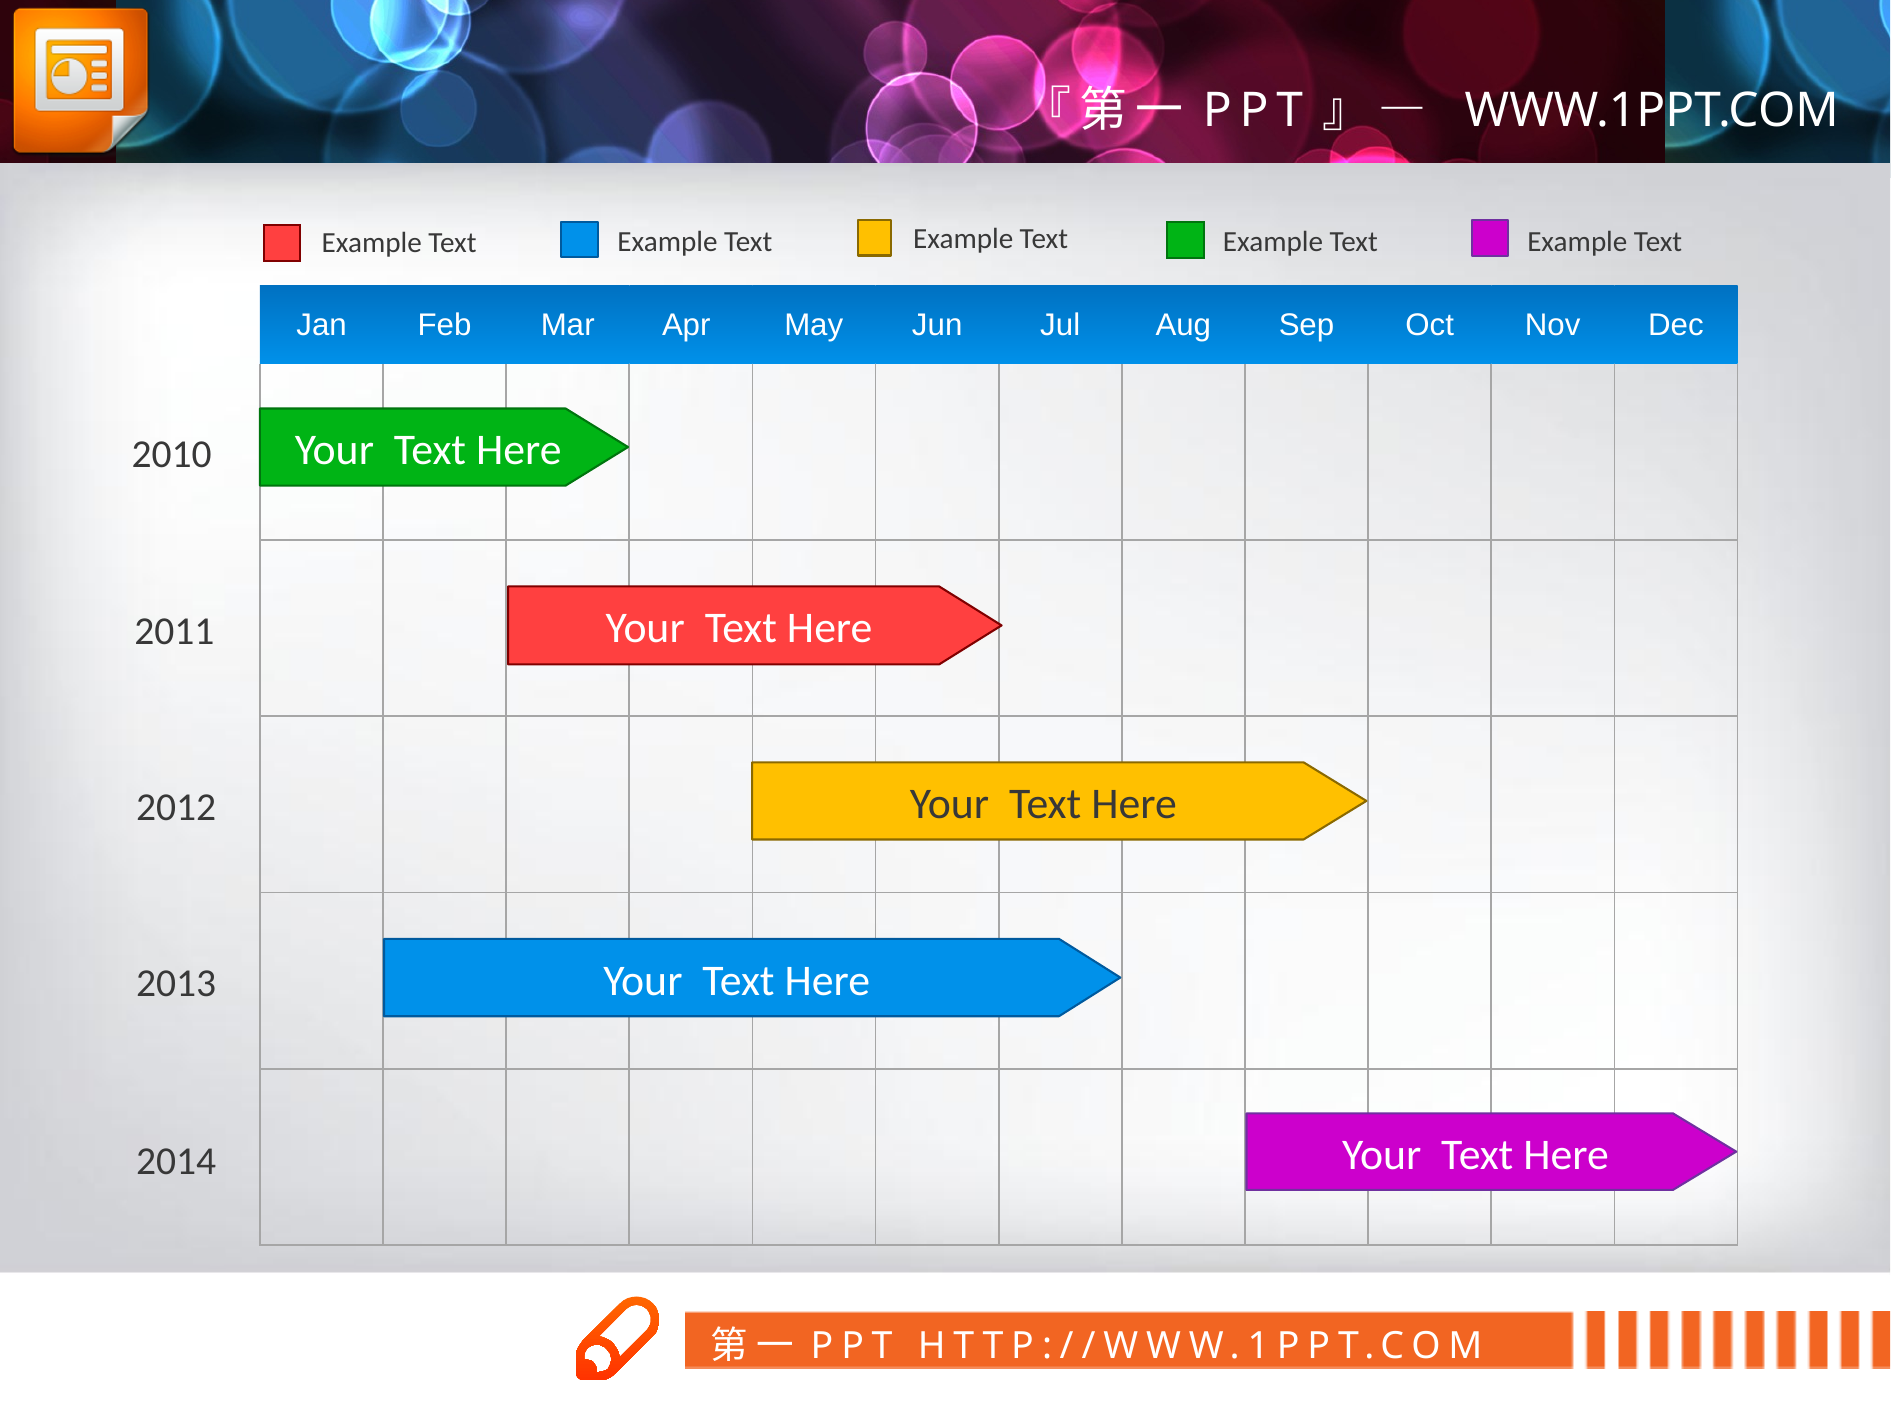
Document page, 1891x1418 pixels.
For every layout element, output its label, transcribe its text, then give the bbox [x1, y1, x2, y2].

table_cell [753, 1017, 875, 1068]
table_cell [630, 541, 752, 586]
table_cell [753, 893, 875, 938]
table_cell [507, 717, 628, 892]
table_cell [1615, 717, 1737, 892]
table_cell [1369, 1070, 1490, 1113]
table_cell [384, 893, 505, 938]
table_cell [1492, 893, 1614, 1068]
text_box Example Text [1203, 202, 1422, 267]
picture [0, 0, 1891, 1275]
table_cell [876, 717, 998, 762]
text_box Your Text Here [259, 408, 629, 486]
table_cell [1369, 1190, 1490, 1244]
table_cell [507, 364, 628, 446]
table_cell [876, 629, 998, 715]
text_box [1472, 219, 1508, 256]
text_box [1167, 221, 1203, 259]
table_cell [1615, 1152, 1737, 1244]
table_cell [384, 486, 505, 539]
text_box 2010 [82, 409, 259, 486]
table_cell [1369, 717, 1490, 892]
table_cell [753, 717, 875, 762]
text_box Example Text [302, 204, 570, 268]
table_cell [1123, 840, 1244, 892]
table_cell [507, 448, 628, 539]
table_cell [1369, 893, 1490, 1068]
table_cell [1246, 717, 1367, 800]
text_box [264, 224, 301, 261]
table_cell [1492, 364, 1614, 539]
table_cell [630, 893, 752, 938]
table_cell [753, 840, 875, 892]
text_box Example Text [1508, 202, 1729, 267]
table_cell [1369, 364, 1490, 539]
table_cell [1246, 541, 1367, 715]
table_cell [384, 1017, 505, 1068]
table_cell [384, 364, 505, 408]
table_cell [1246, 364, 1367, 539]
table_cell [630, 665, 752, 715]
table_cell [384, 541, 505, 715]
text_box Your Text Here [752, 762, 1367, 840]
text_box [858, 220, 891, 256]
table_cell [1000, 978, 1121, 1068]
table_cell [1615, 541, 1737, 715]
table_cell [630, 1017, 752, 1068]
text_box [570, 222, 598, 258]
table_header Mar [506, 285, 629, 364]
table_cell [876, 840, 998, 892]
table_cell [1615, 364, 1737, 539]
text_box Your Text Here [383, 938, 1121, 1017]
table_cell [261, 486, 382, 539]
table_cell [507, 893, 628, 938]
table_header May [752, 285, 876, 364]
table_cell [1369, 541, 1490, 715]
table_header Apr [629, 285, 752, 364]
text_box 2012 [87, 762, 265, 838]
table_cell [1123, 717, 1244, 762]
table_cell [1492, 1190, 1614, 1244]
table_cell [753, 364, 875, 539]
table_header Jul [999, 285, 1122, 364]
table_cell [1615, 893, 1737, 1068]
table_cell [1123, 893, 1244, 1068]
table_header Sep [1245, 285, 1368, 364]
table_cell [876, 364, 998, 539]
table_cell [753, 1070, 875, 1244]
table_cell [630, 1070, 752, 1244]
table_cell [876, 893, 998, 938]
table_cell [507, 1070, 628, 1244]
text_box Example Text [894, 200, 1117, 265]
table_cell [1000, 893, 1121, 977]
table_cell [384, 717, 505, 892]
table_cell [876, 1017, 998, 1068]
table_header Dec [1614, 285, 1738, 364]
table_header Nov [1491, 285, 1614, 364]
table_cell [1492, 1070, 1614, 1113]
text_box 2013 [88, 938, 264, 1015]
table_cell [753, 541, 875, 586]
table_cell [1492, 717, 1614, 892]
table_header Jan [260, 285, 383, 364]
table_cell [1123, 1070, 1244, 1244]
table_cell [1000, 541, 1121, 715]
table_header Feb [383, 285, 506, 364]
table_cell [1615, 1070, 1737, 1151]
table_cell [384, 1070, 505, 1244]
table_cell [1246, 1070, 1367, 1113]
table_cell [1000, 717, 1121, 762]
table_header Aug [1122, 285, 1245, 364]
table_cell [1246, 802, 1367, 892]
table_cell [1246, 1190, 1367, 1244]
text_box Your Text Here [508, 586, 1002, 665]
table_cell [261, 541, 382, 715]
table_header Oct [1368, 285, 1491, 364]
table_cell [876, 1070, 998, 1244]
table_cell [1246, 893, 1367, 1068]
text_box 2014 [88, 1115, 264, 1192]
text_box Example Text [598, 202, 814, 267]
picture [685, 1311, 1891, 1369]
table_cell [1492, 541, 1614, 715]
table_cell [630, 717, 752, 892]
table_cell [1000, 840, 1121, 892]
table_cell [1000, 364, 1121, 539]
table_cell [876, 541, 998, 622]
table_header Jun [876, 285, 999, 364]
table_cell [261, 1070, 382, 1244]
table_cell [753, 665, 875, 715]
table_cell [1000, 1070, 1121, 1244]
table_cell [507, 541, 628, 715]
table_cell [261, 893, 382, 1068]
text_box 2011 [84, 586, 264, 662]
table_cell [261, 717, 382, 892]
text_box Your Text Here [1246, 1113, 1737, 1190]
table_cell [1123, 364, 1244, 539]
table_cell [1123, 541, 1244, 715]
table_cell [630, 364, 752, 539]
table_cell [261, 364, 382, 408]
table_cell [507, 1017, 628, 1068]
